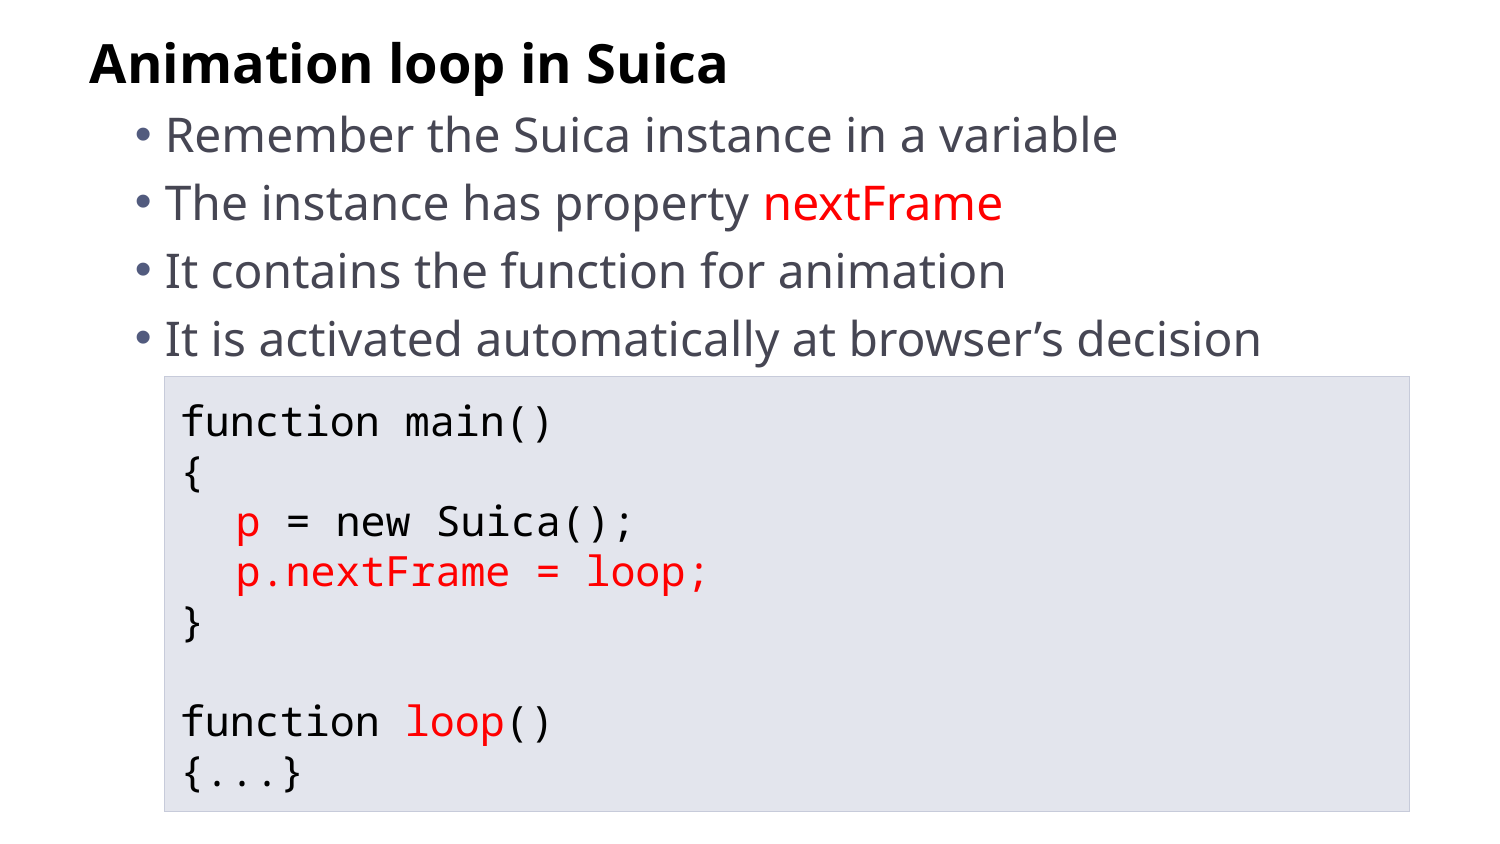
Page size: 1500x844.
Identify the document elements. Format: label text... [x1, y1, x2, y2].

text_box function main() { p = new Suica(); p.nextFrame = loop; } function loop() {...} [164, 376, 1410, 812]
list Animation loop in Suica Remember the Suica instance in a variable The instance has property nextFrame It contains the function for animation It is activated automatically at browser’s decision [75, 21, 1475, 835]
